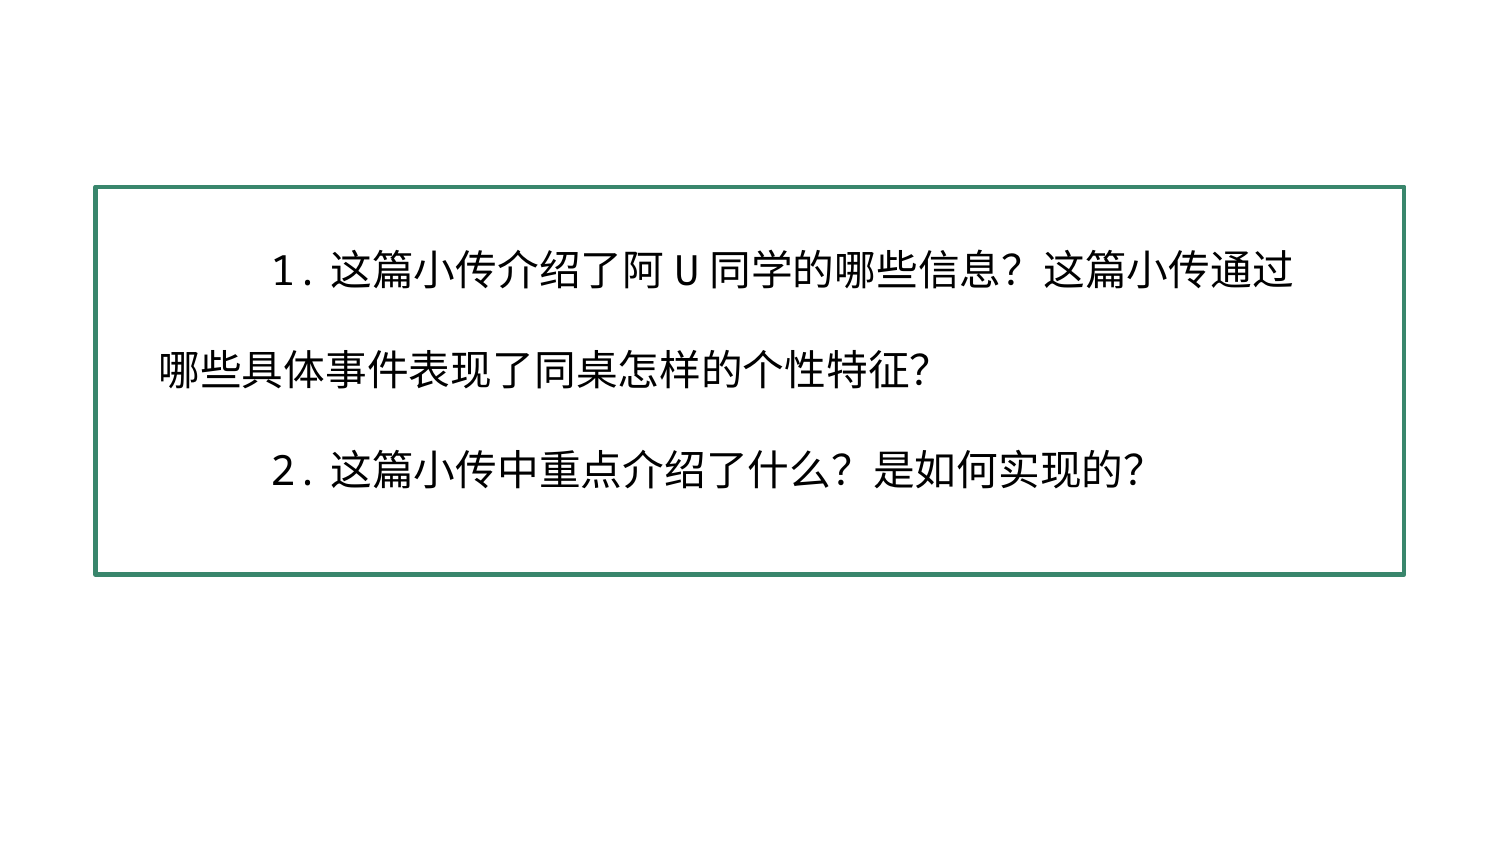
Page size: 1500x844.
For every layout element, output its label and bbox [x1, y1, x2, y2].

text_box [95, 186, 1405, 575]
